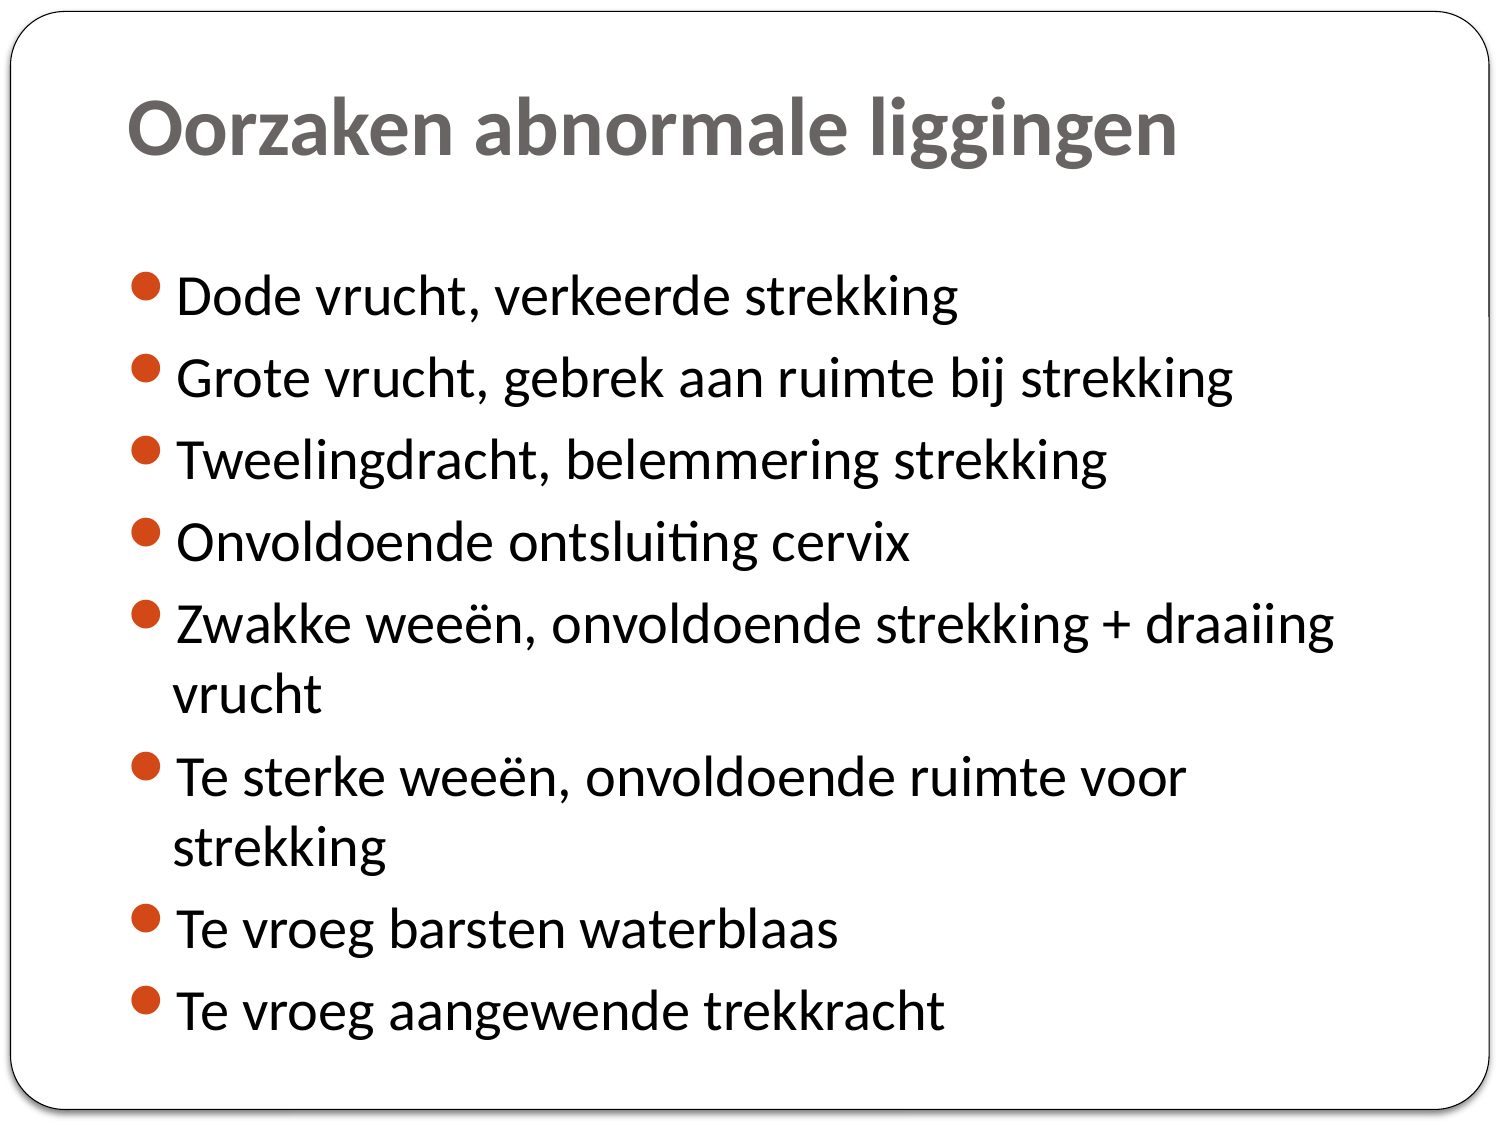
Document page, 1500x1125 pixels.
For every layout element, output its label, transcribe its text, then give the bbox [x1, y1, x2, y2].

list Dode vrucht, verkeerde strekking Grote vrucht, gebrek aan ruimte bij strekking Tweelingdracht, belemmering strekking Onvoldoende ontsluiting cervix Zwakke weeën, onvoldoende strekking + draaiing vrucht Te sterke weeën, onvoldoende ruimte voor strekking Te vroeg barsten waterblaas Te vroeg aangewende trekkracht [112, 249, 1388, 1063]
title Oorzaken abnormale liggingen [112, 62, 1388, 188]
